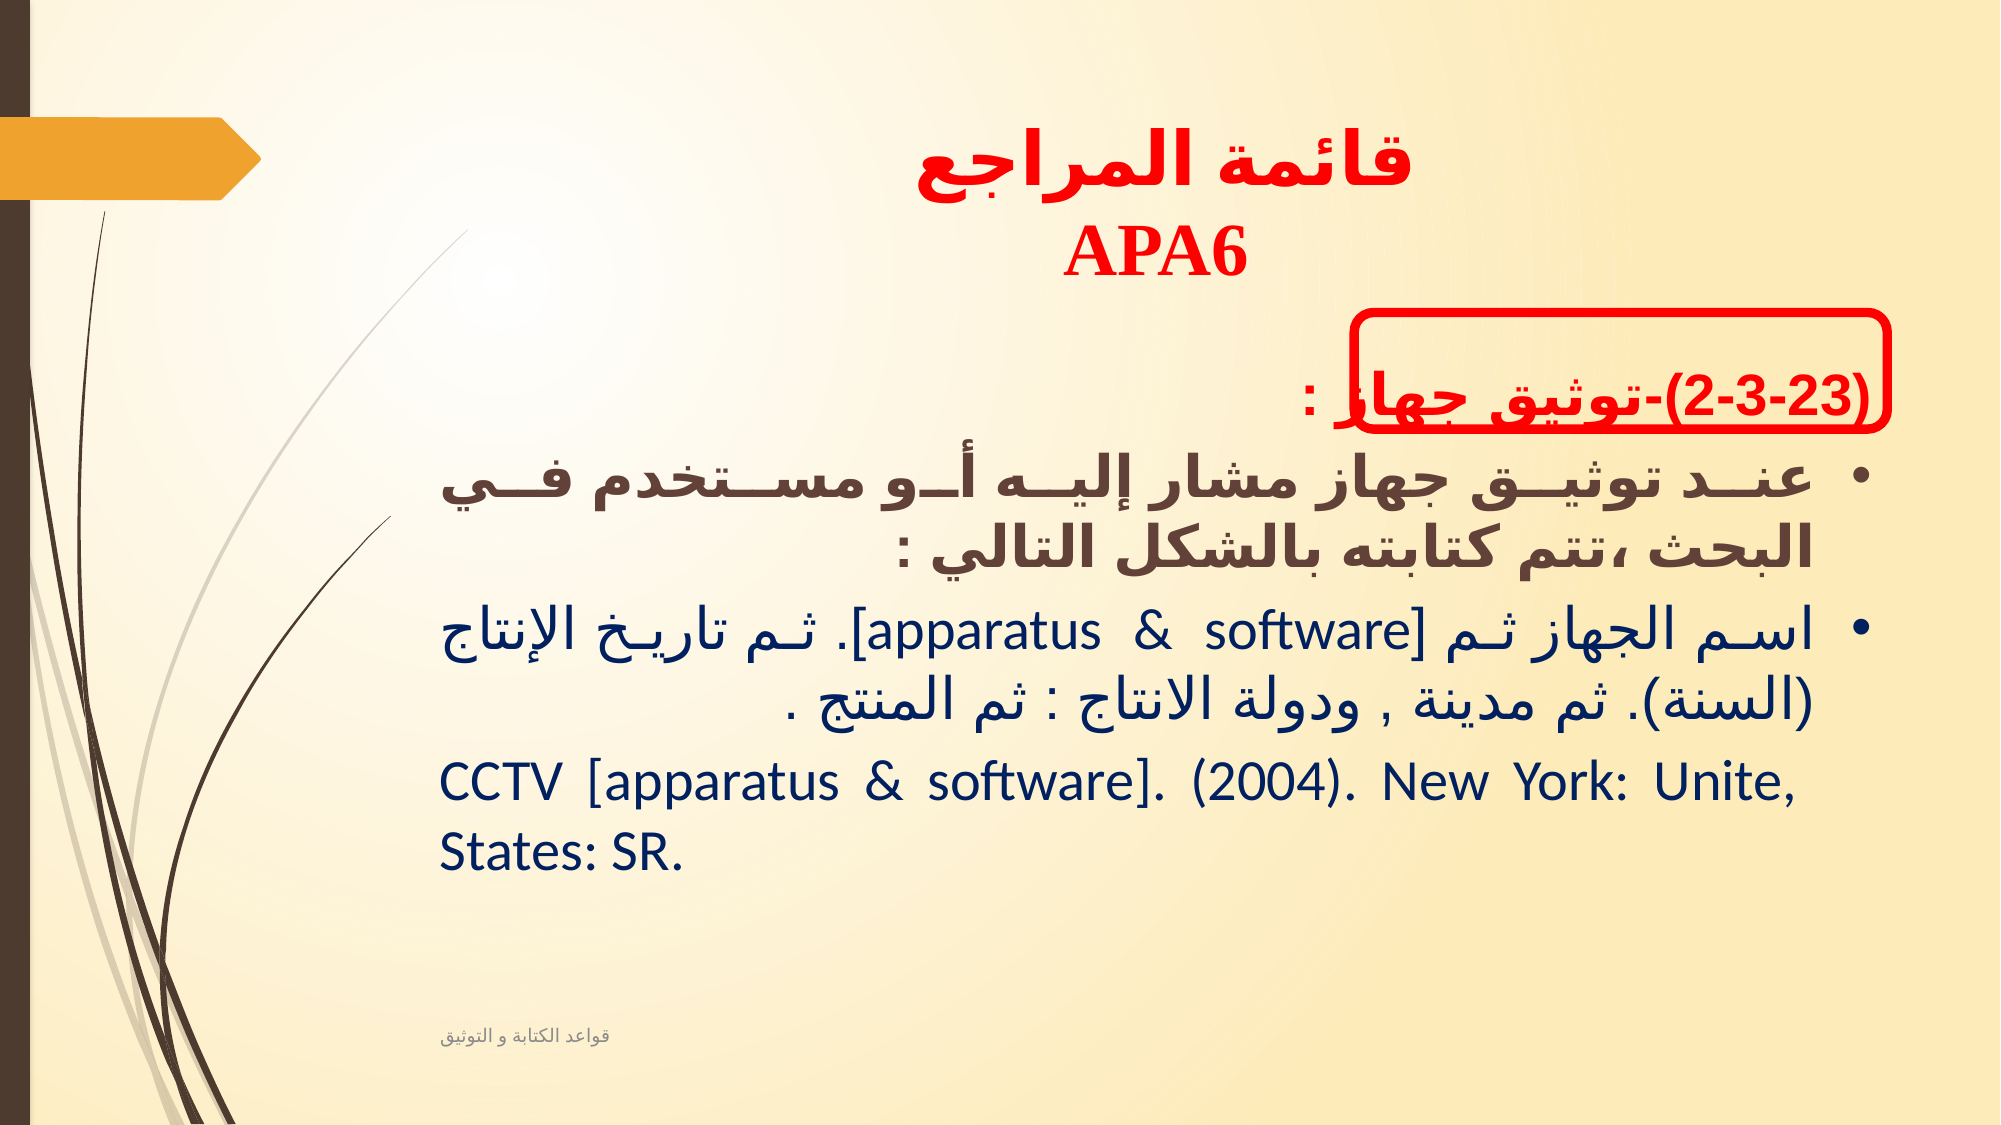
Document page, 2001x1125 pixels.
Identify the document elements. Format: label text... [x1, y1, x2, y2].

text_box [1352, 311, 1889, 431]
title قائمة المراجع APA6 [425, 102, 1888, 313]
footer قواعد الكتابة و التوثيق [424, 1006, 1675, 1067]
list (2-3-23)-توثيق جهاز : عند توثيق جهاز مشار إليه أو مستخدم في البحث ،تتم كتابته بالشكل التالي : اسم الجهاز ثم [apparatus & software]. ثم تاريخ الإنتاج (السنة). ثم مدينة , ودولة الانتاج : ثم المنتج . CCTV [apparatus & software]. (2004). New York: Unite, States: SR. [424, 350, 1888, 970]
